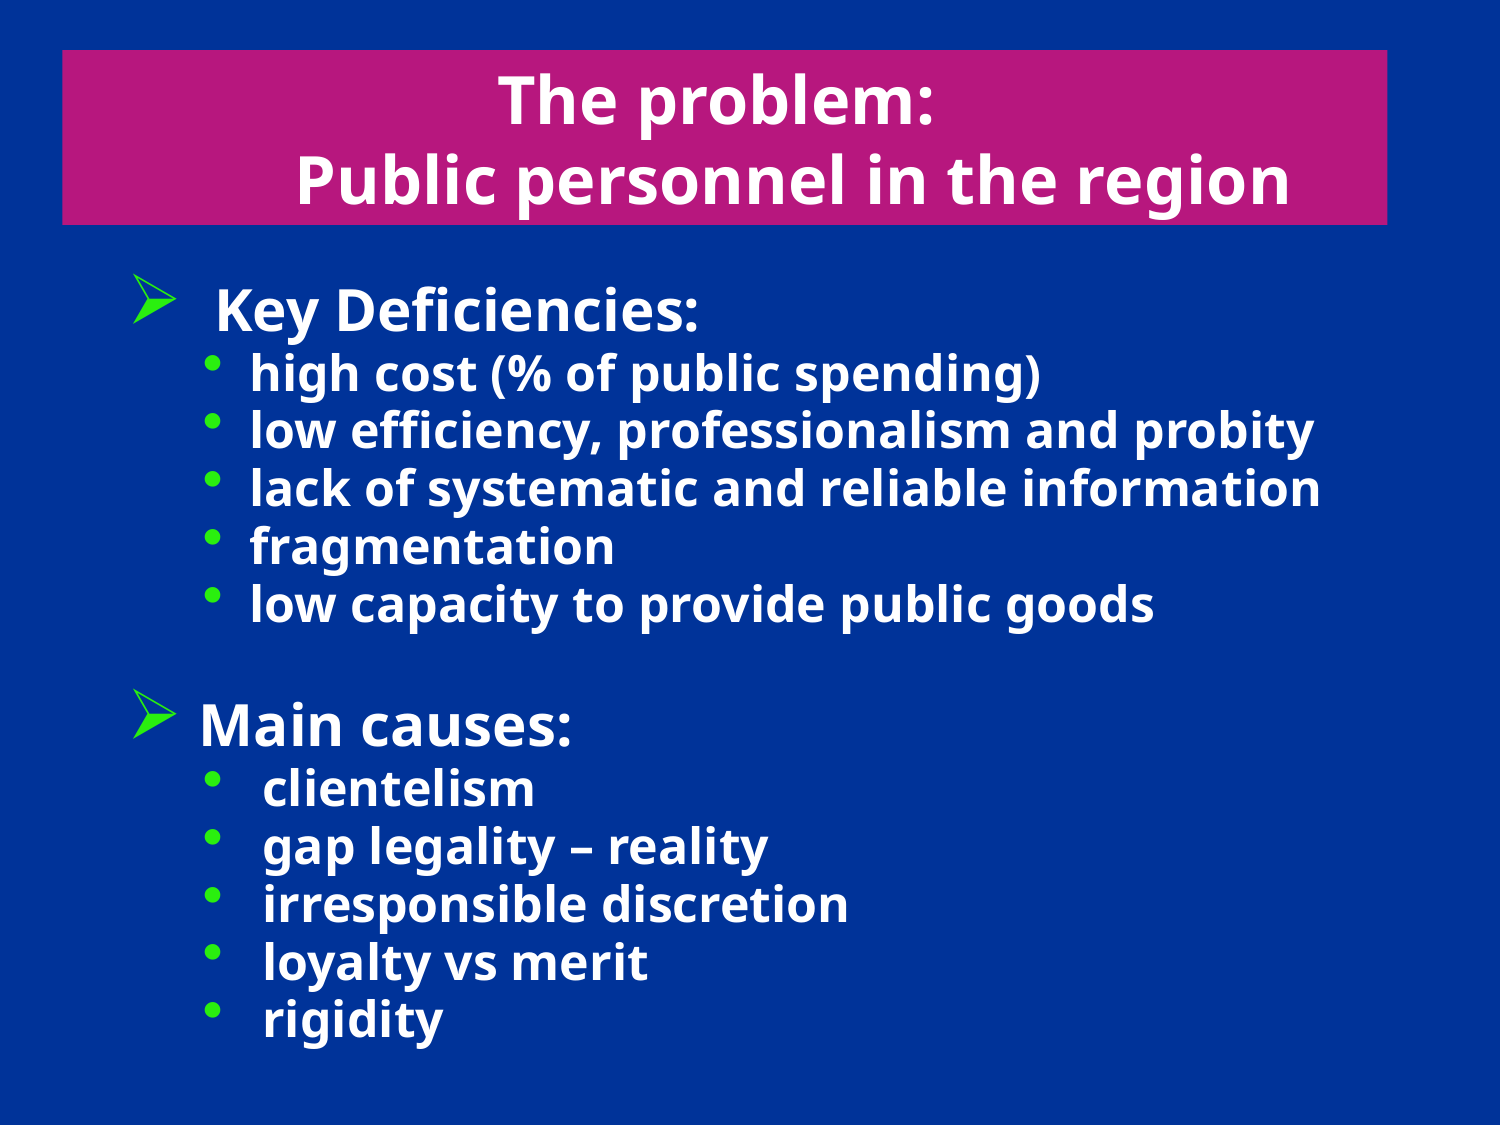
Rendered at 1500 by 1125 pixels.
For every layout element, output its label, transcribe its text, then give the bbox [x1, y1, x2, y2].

list Key Deficiencies: high cost (% of public spending) low efficiency, professionalism and probity lack of systematic and reliable information fragmentation low capacity to provide public goods Main causes: clientelism gap legality – reality irresponsible discretion loyalty vs merit rigidity [112, 237, 1500, 1125]
title The problem: Public personnel in the region [62, 49, 1388, 226]
